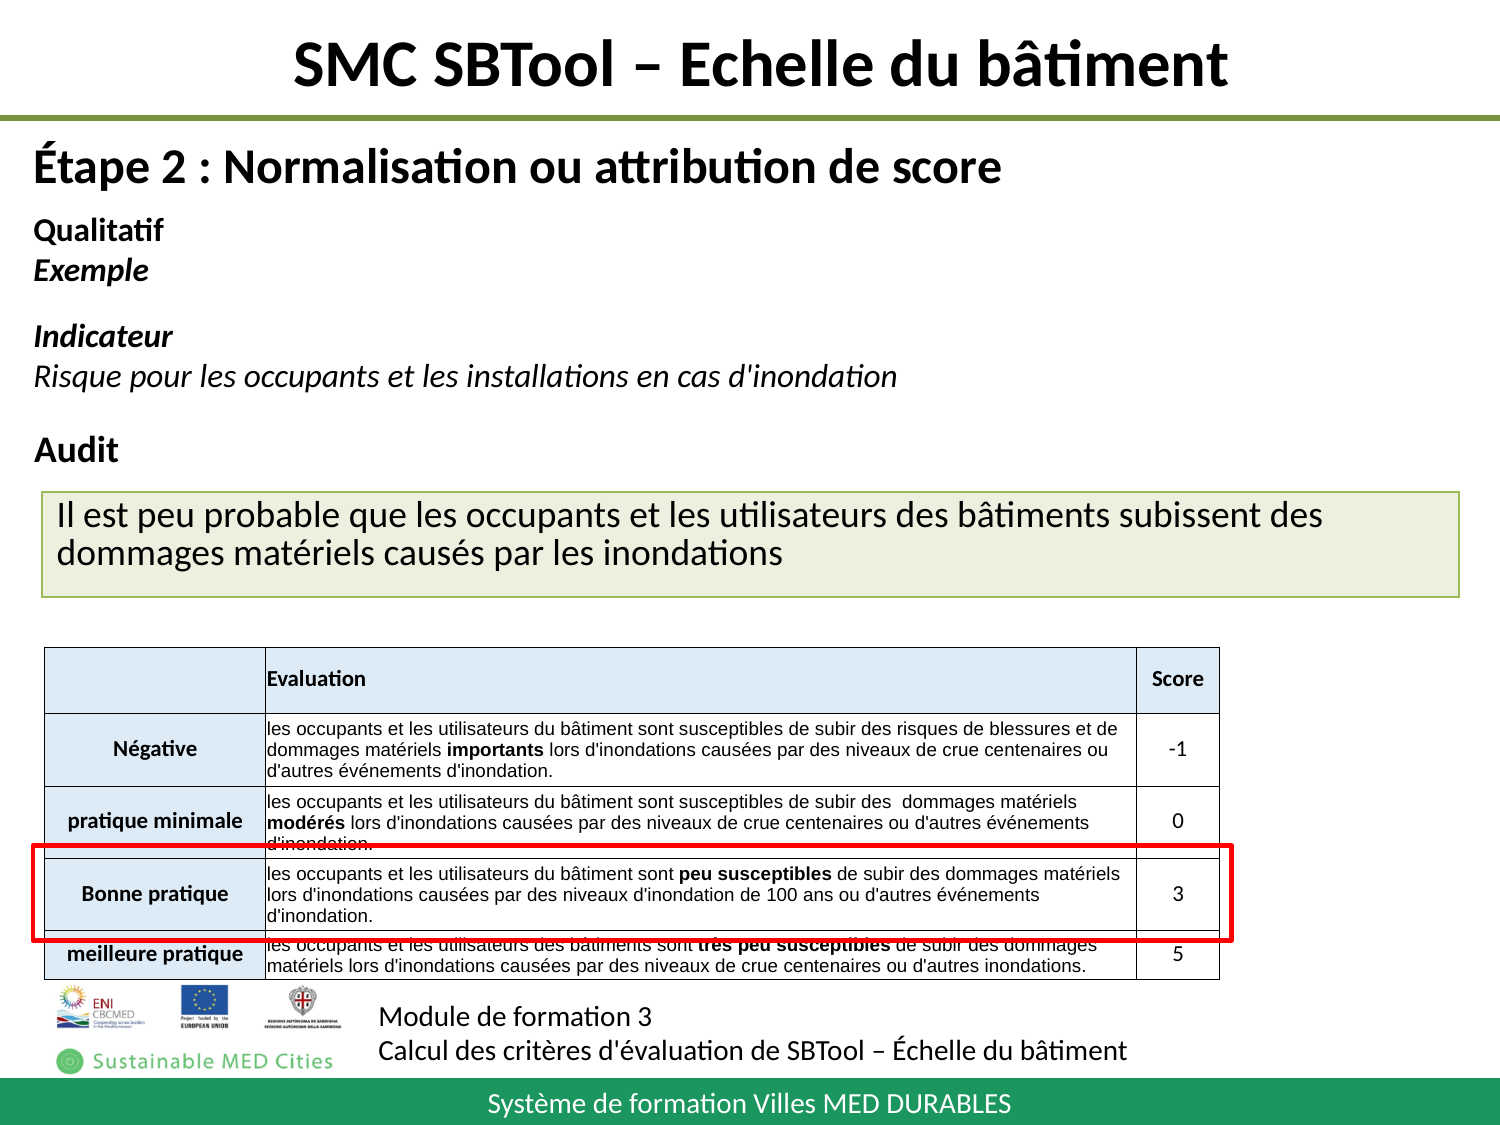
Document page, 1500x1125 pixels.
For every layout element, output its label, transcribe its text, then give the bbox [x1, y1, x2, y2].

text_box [0, 970, 1500, 1125]
text_box [31, 844, 1234, 942]
table_cell les occupants et les utilisateurs des bâtiments sont très peu susceptibles de subir des dommages matériels lors d'inondations causées par des niveaux de crue centenaires ou d'autres inondations. [266, 942, 1136, 969]
table_header [45, 648, 265, 713]
table_header Evaluation [266, 648, 1136, 713]
text_box Audit [19, 417, 134, 478]
table_cell meilleure pratique [45, 942, 265, 969]
table_cell pratique minimale [45, 787, 265, 844]
table_cell les occupants et les utilisateurs du bâtiment sont susceptibles de subir des risques de blessures et de dommages matériels importants lors d'inondations causées par des niveaux de crue centenaires ou d'autres événements d'inondation. [266, 714, 1136, 786]
text_box Étape 2 : Normalisation ou attribution de score [18, 126, 1482, 202]
table_cell les occupants et les utilisateurs du bâtiment sont susceptibles de subir des dommages matériels modérés lors d'inondations causées par des niveaux de crue centenaires ou d'autres événements d'inondation. [266, 787, 1136, 844]
table_cell -1 [1137, 714, 1219, 786]
text_box SMC SBTool – Echelle du bâtiment [278, 12, 1246, 107]
table_cell 5 [1137, 942, 1219, 969]
table_header Il est peu probable que les occupants et les utilisateurs des bâtiments subissent des dommages matériels causés par les inondations [43, 493, 1458, 596]
text_box Qualitatif Exemple [18, 201, 876, 296]
table_header Score [1137, 648, 1219, 713]
table_cell Négative [45, 714, 265, 786]
table_cell 0 [1137, 787, 1219, 844]
text_box Indicateur Risque pour les occupants et les installations en cas d'inondation [18, 306, 1293, 402]
